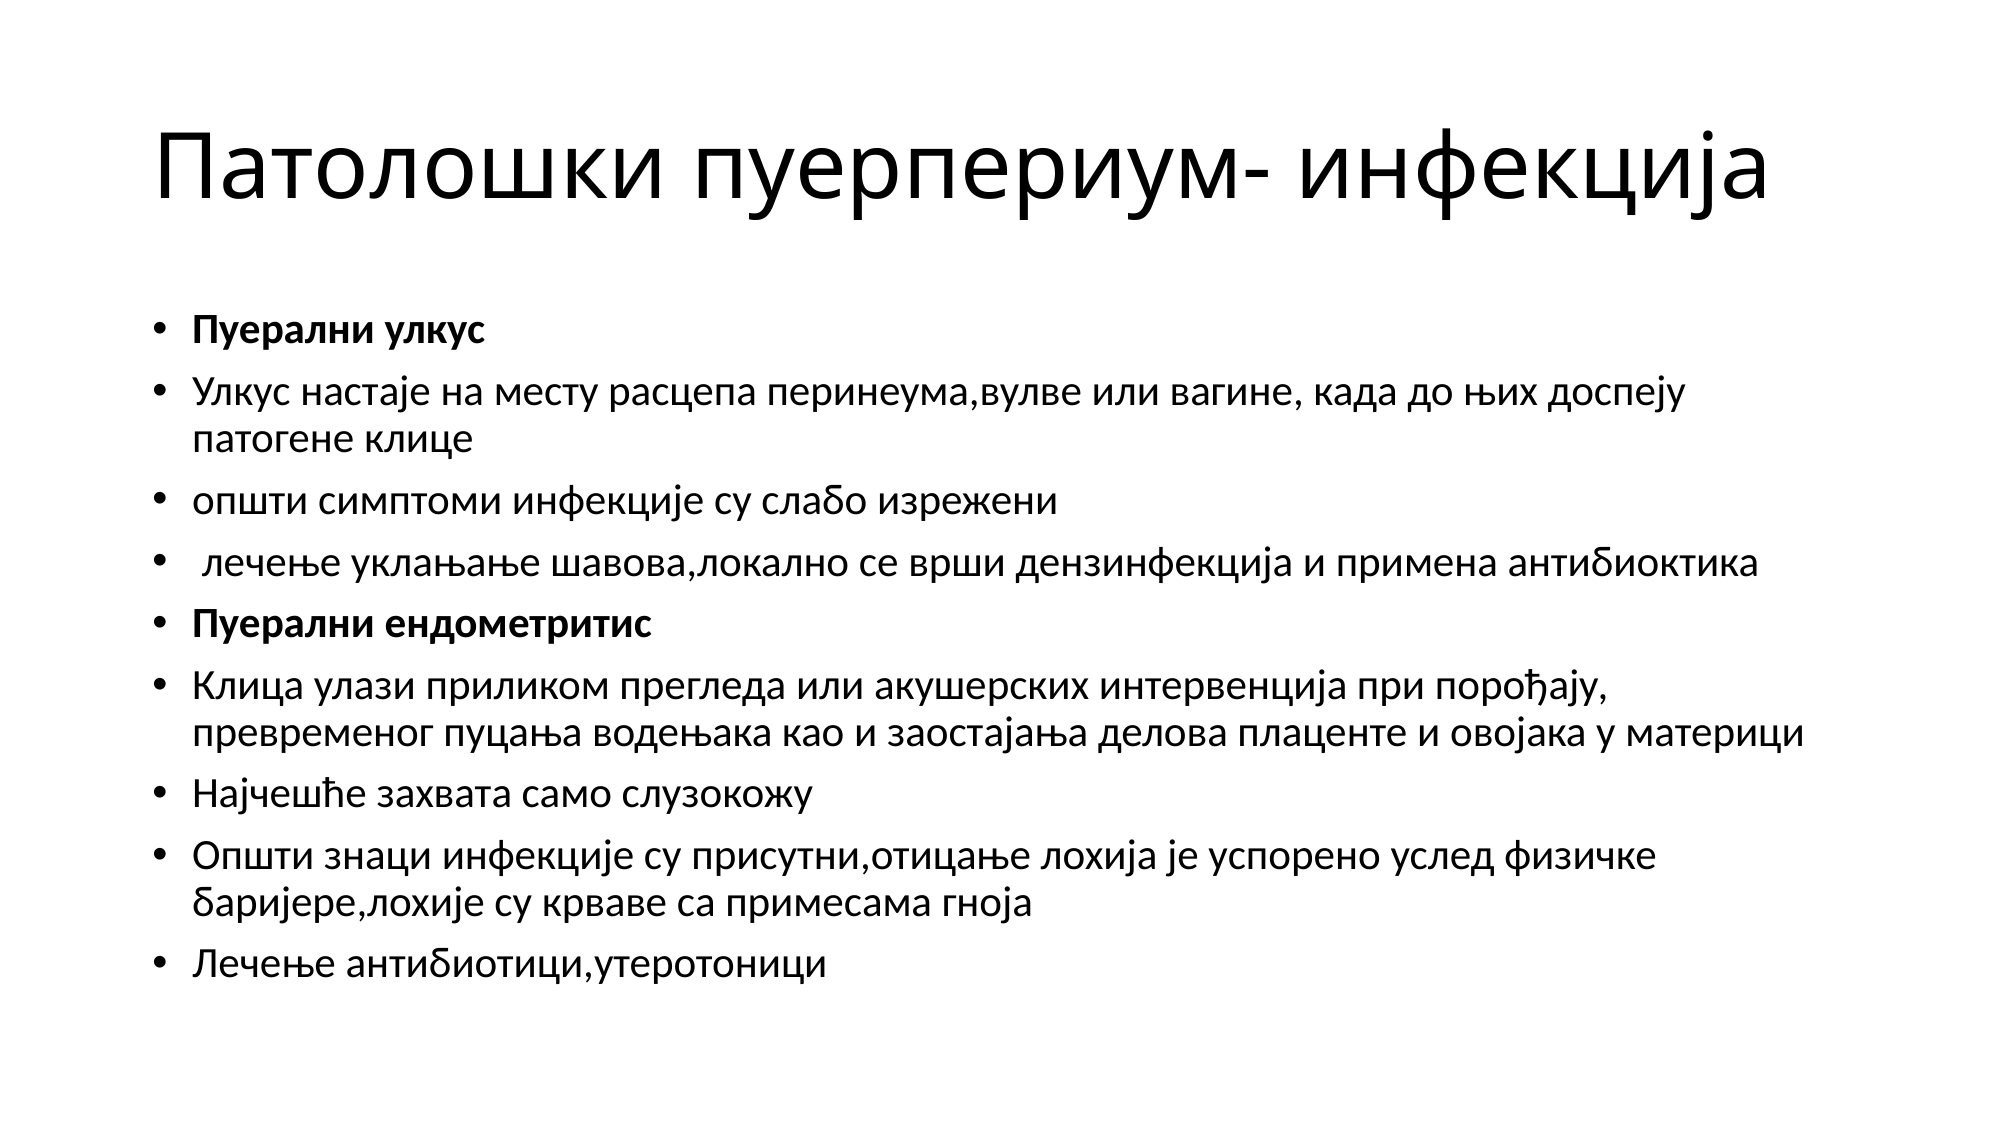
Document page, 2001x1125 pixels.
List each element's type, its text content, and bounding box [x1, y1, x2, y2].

list Пуерални улкус Улкус настаје на месту расцепа перинеума,вулве или вагине, када до њих доспеју патогене клице општи симптоми инфекције су слабо изрежени лечење уклањање шавова,локално се врши дензинфекција и примена антибиоктика Пуерални ендометритис Клица улази приликом прегледа или акушерских интервенција при порођају, превременог пуцања водењака као и заостајања делова плаценте и овојака у материци Најчешће захвата само слузокожу Општи знаци инфекције су присутни,отицање лохија је успорено услед физичке баријере,лохије су крваве са примесама гноја Лечење антибиотици,утеротоници [137, 299, 1863, 1014]
title Патолошки пуерпериум- инфекција [137, 59, 1863, 278]
